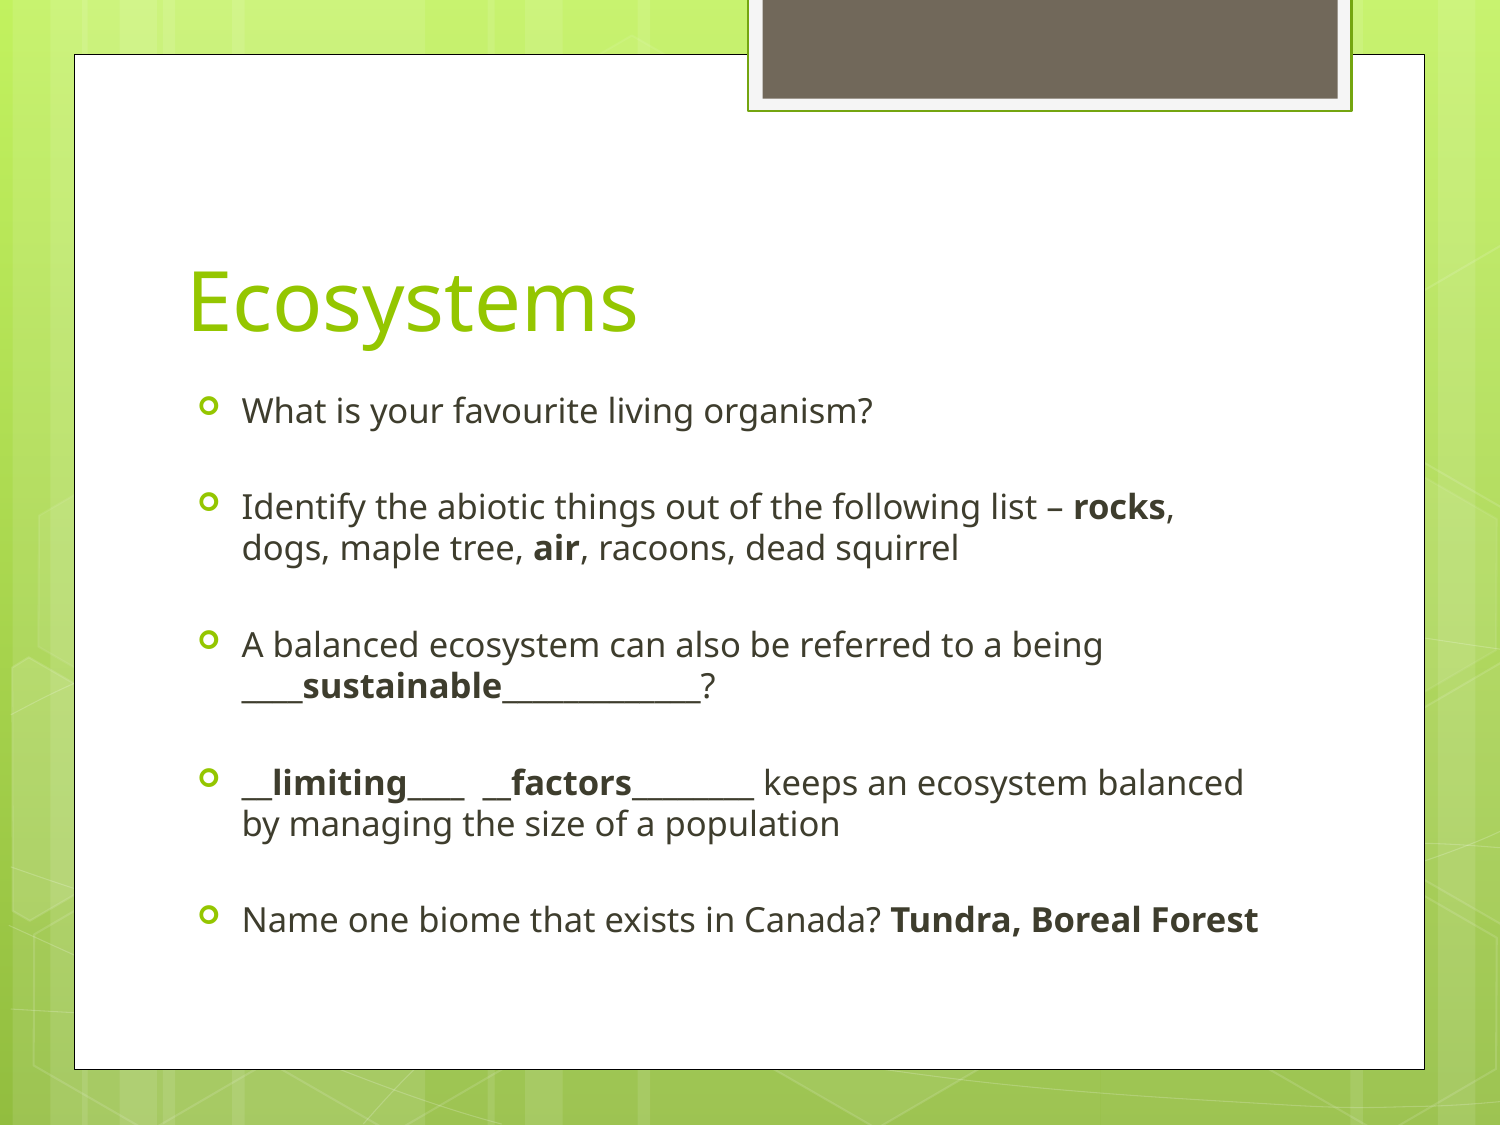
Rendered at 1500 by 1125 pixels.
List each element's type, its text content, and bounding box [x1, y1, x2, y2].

list What is your favourite living organism? Identify the abiotic things out of the following list – rocks, dogs, maple tree, air, racoons, dead squirrel A balanced ecosystem can also be referred to a being ____sustainable_____________? __limiting____ __factors________ keeps an ecosystem balanced by managing the size of a population Name one biome that exists in Canada? Tundra, Boreal Forest [171, 381, 1283, 957]
title Ecosystems [171, 168, 1324, 357]
